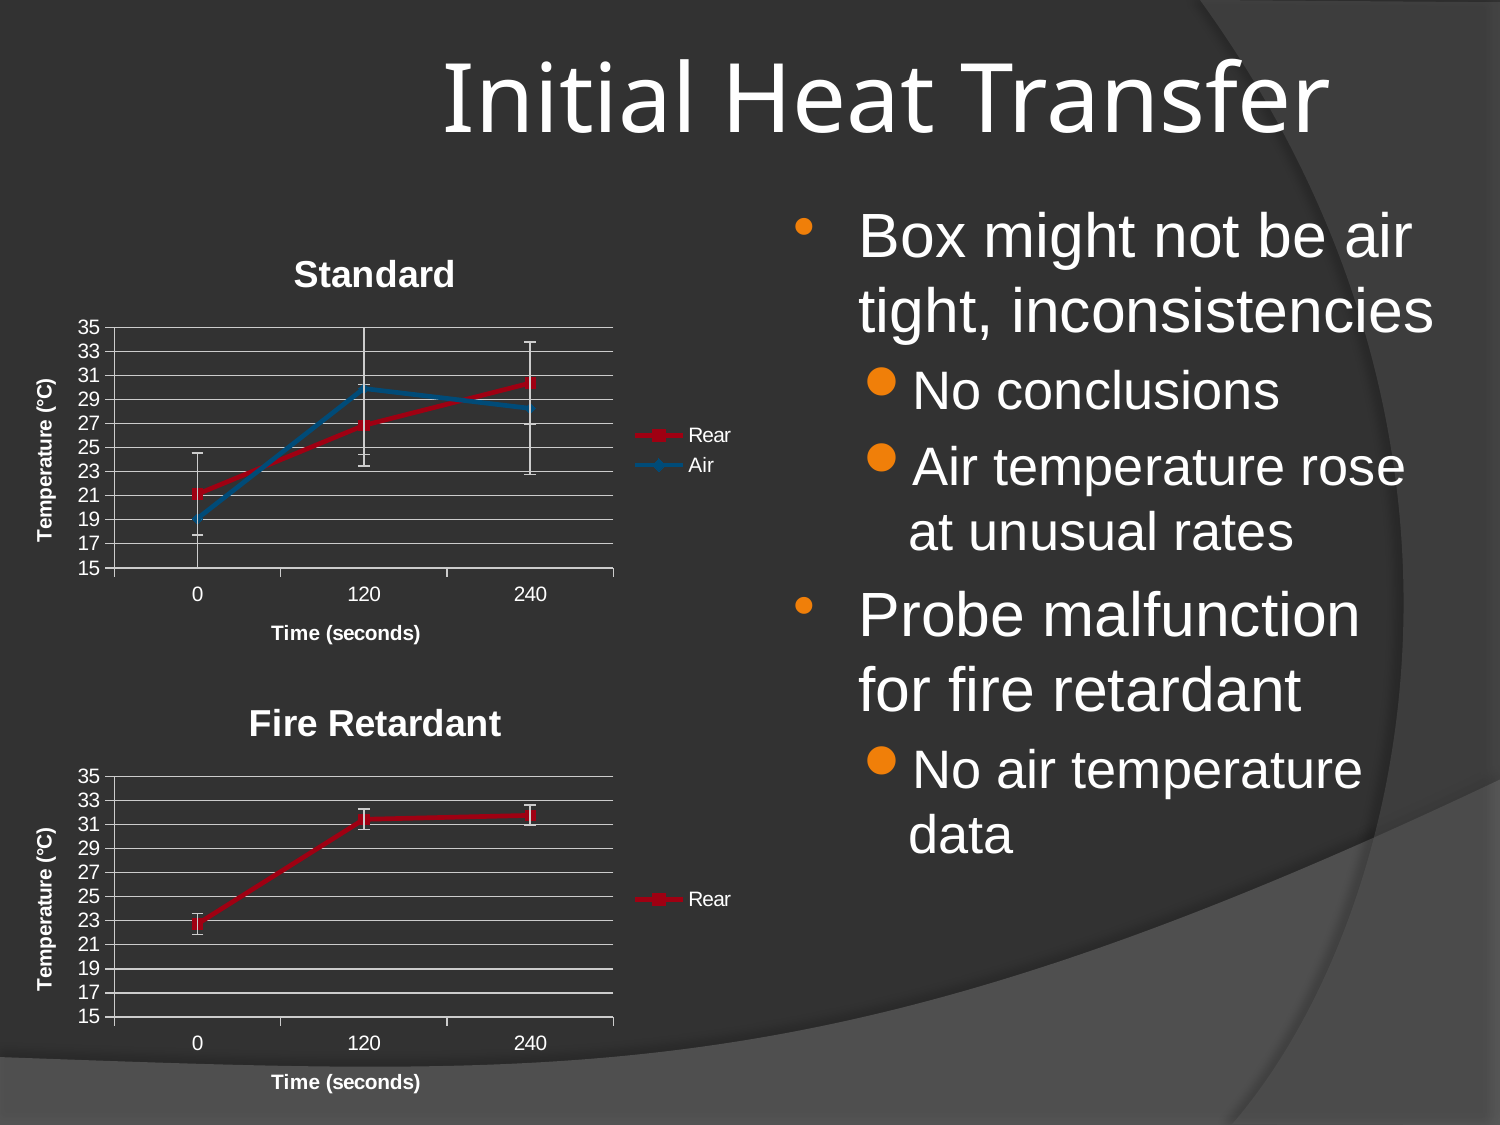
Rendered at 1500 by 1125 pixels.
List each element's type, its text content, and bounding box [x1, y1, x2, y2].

list Box might not be air tight, inconsistencies No conclusions Air temperature rose at unusual rates Probe malfunction for fire retardant No air temperature data [774, 187, 1463, 1038]
chart [0, 673, 751, 1125]
title Initial Heat Transfer [275, 0, 1500, 188]
chart [0, 224, 751, 666]
